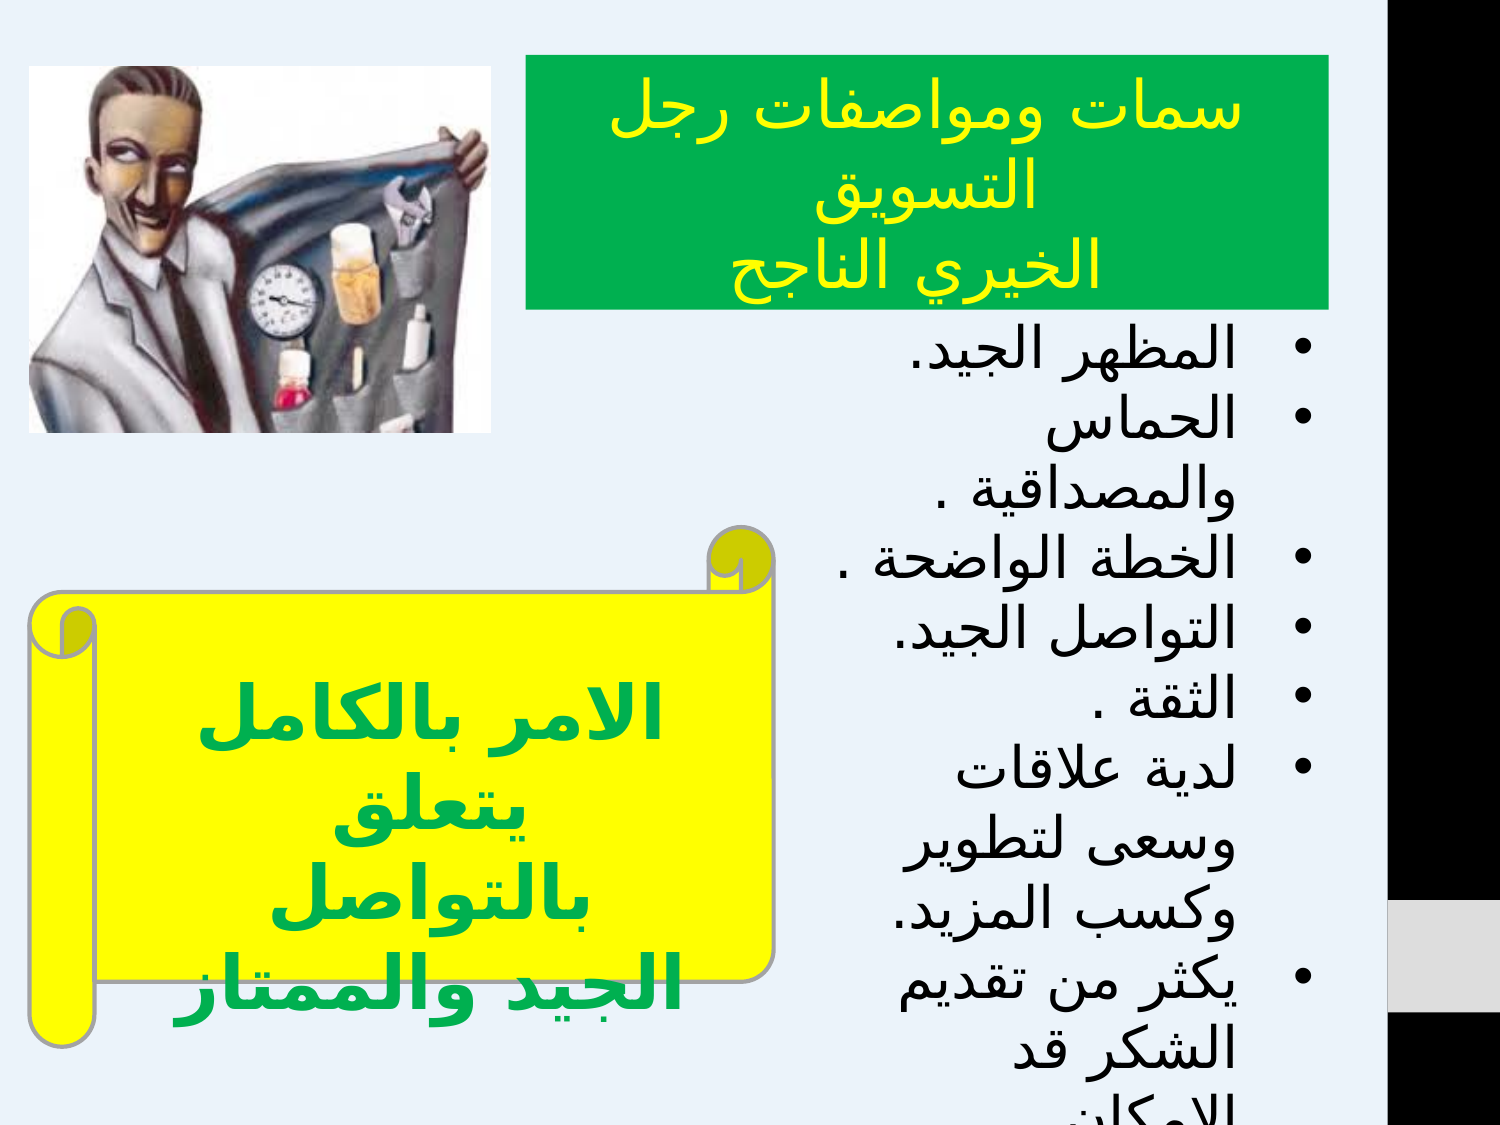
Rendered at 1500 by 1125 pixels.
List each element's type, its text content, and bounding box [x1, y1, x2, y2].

text_box المظهر الجيد. الحماس والمصداقية . الخطة الواضحة . التواصل الجيد. الثقة . لدية علاقات وسعى لتطوير وكسب المزيد. يكثر من تقديم الشكر قد الامكان . يستطيع مجاراة الانماط المختلفة من الناس. [773, 302, 1329, 1125]
text_box سمات ومواصفات رجل التسويق الخيري الناجح [525, 54, 1329, 310]
text_box الامر بالكامل يتعلق بالتواصل الجيد والممتاز [159, 656, 703, 1032]
text_box [27, 524, 776, 1049]
picture [28, 65, 491, 434]
